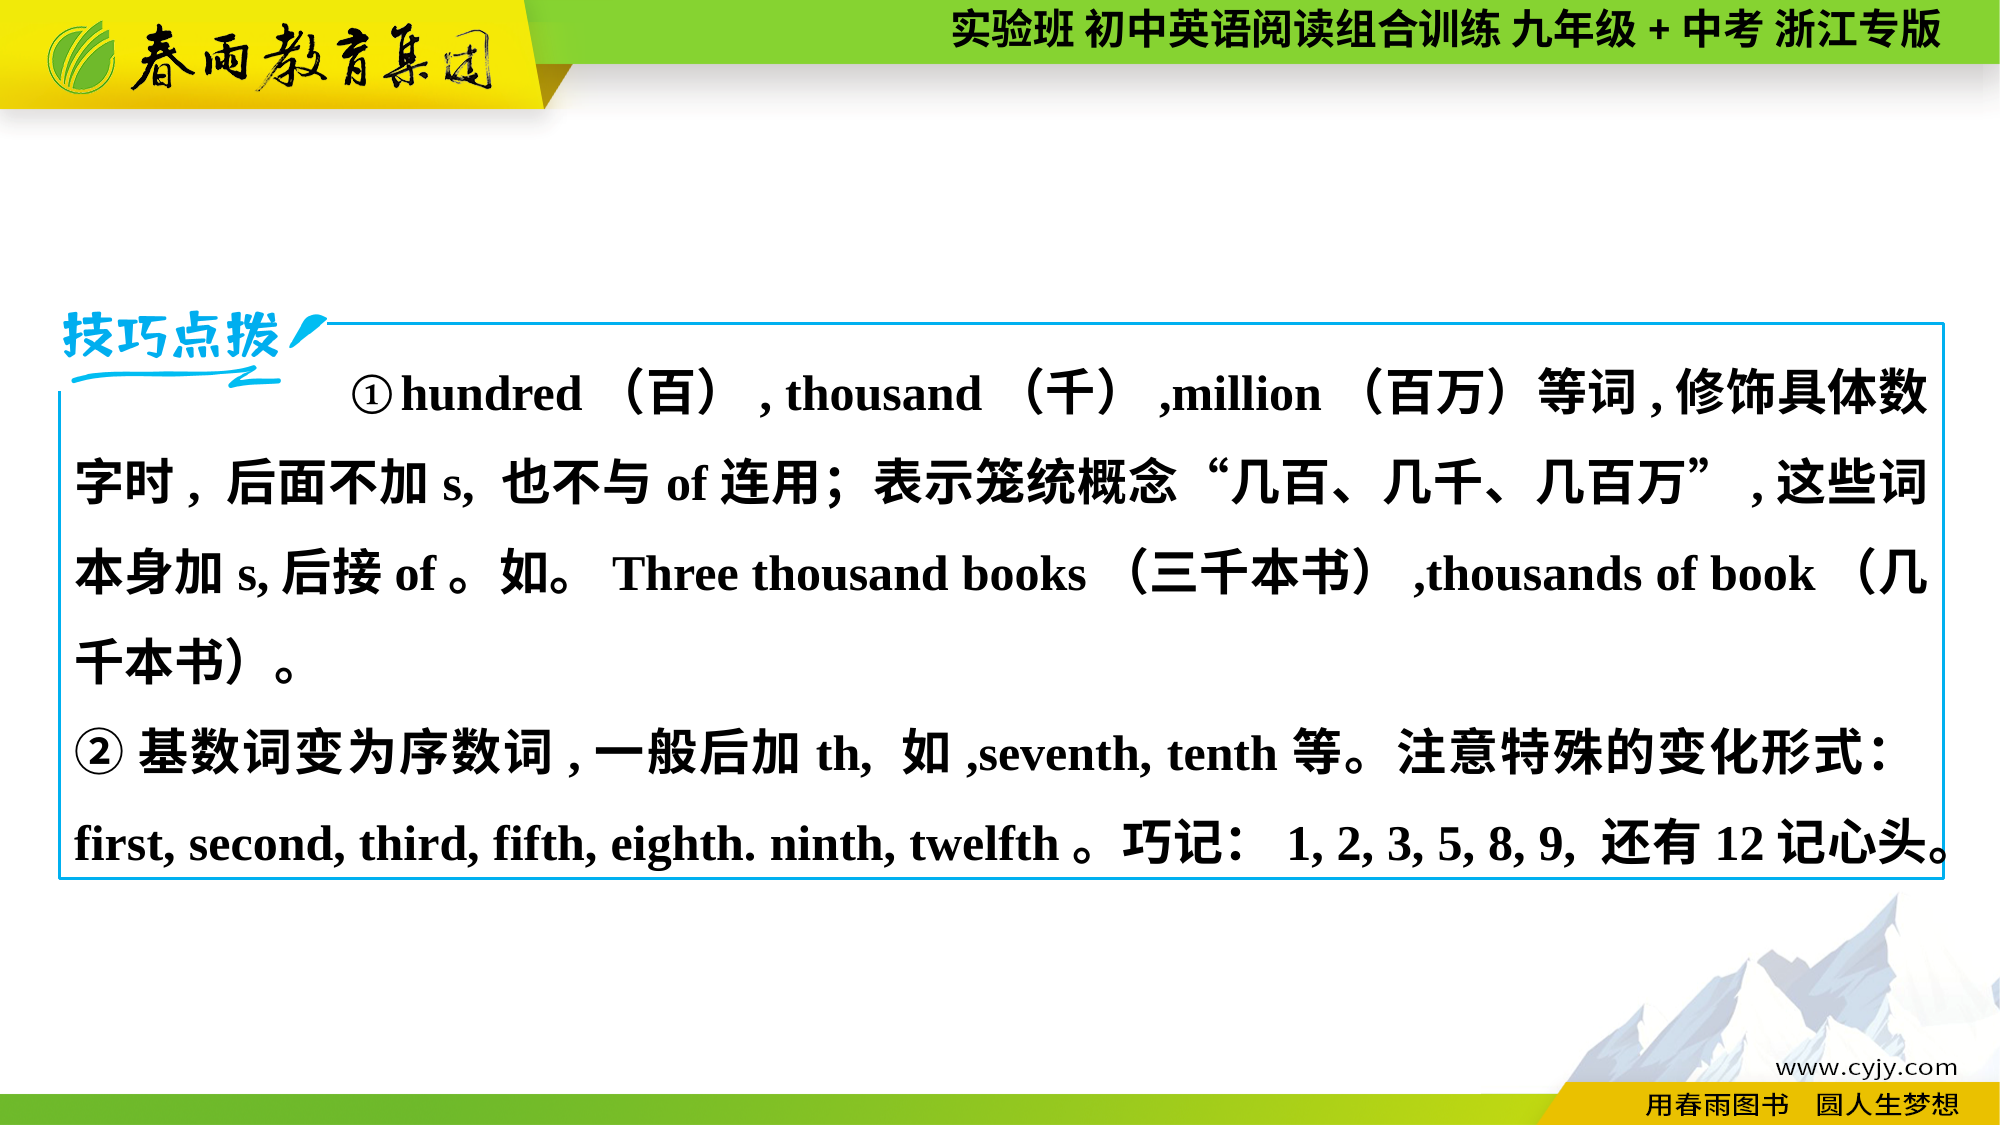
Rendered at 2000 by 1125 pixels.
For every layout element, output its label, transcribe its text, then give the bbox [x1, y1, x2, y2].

picture [0, 0, 2000, 1125]
text_box ①hundred（百）, thousand（千）,million（百万）等词,修饰具体数字时, 后面不加s, 也不与of连用；表示笼统概念“几百、几千、几百万”,这些词本身加s,后接of。如。Three thousand books（三千本书）,thousands of book（几千本书）。 ②基数词变为序数词,一般后加th, 如,seventh, tenth等。注意特殊的变化形式：first, second, third, fifth, eighth. ninth, twelfth。巧记：1, 2, 3, 5, 8, 9, 还有12记心头。 [59, 323, 1944, 879]
